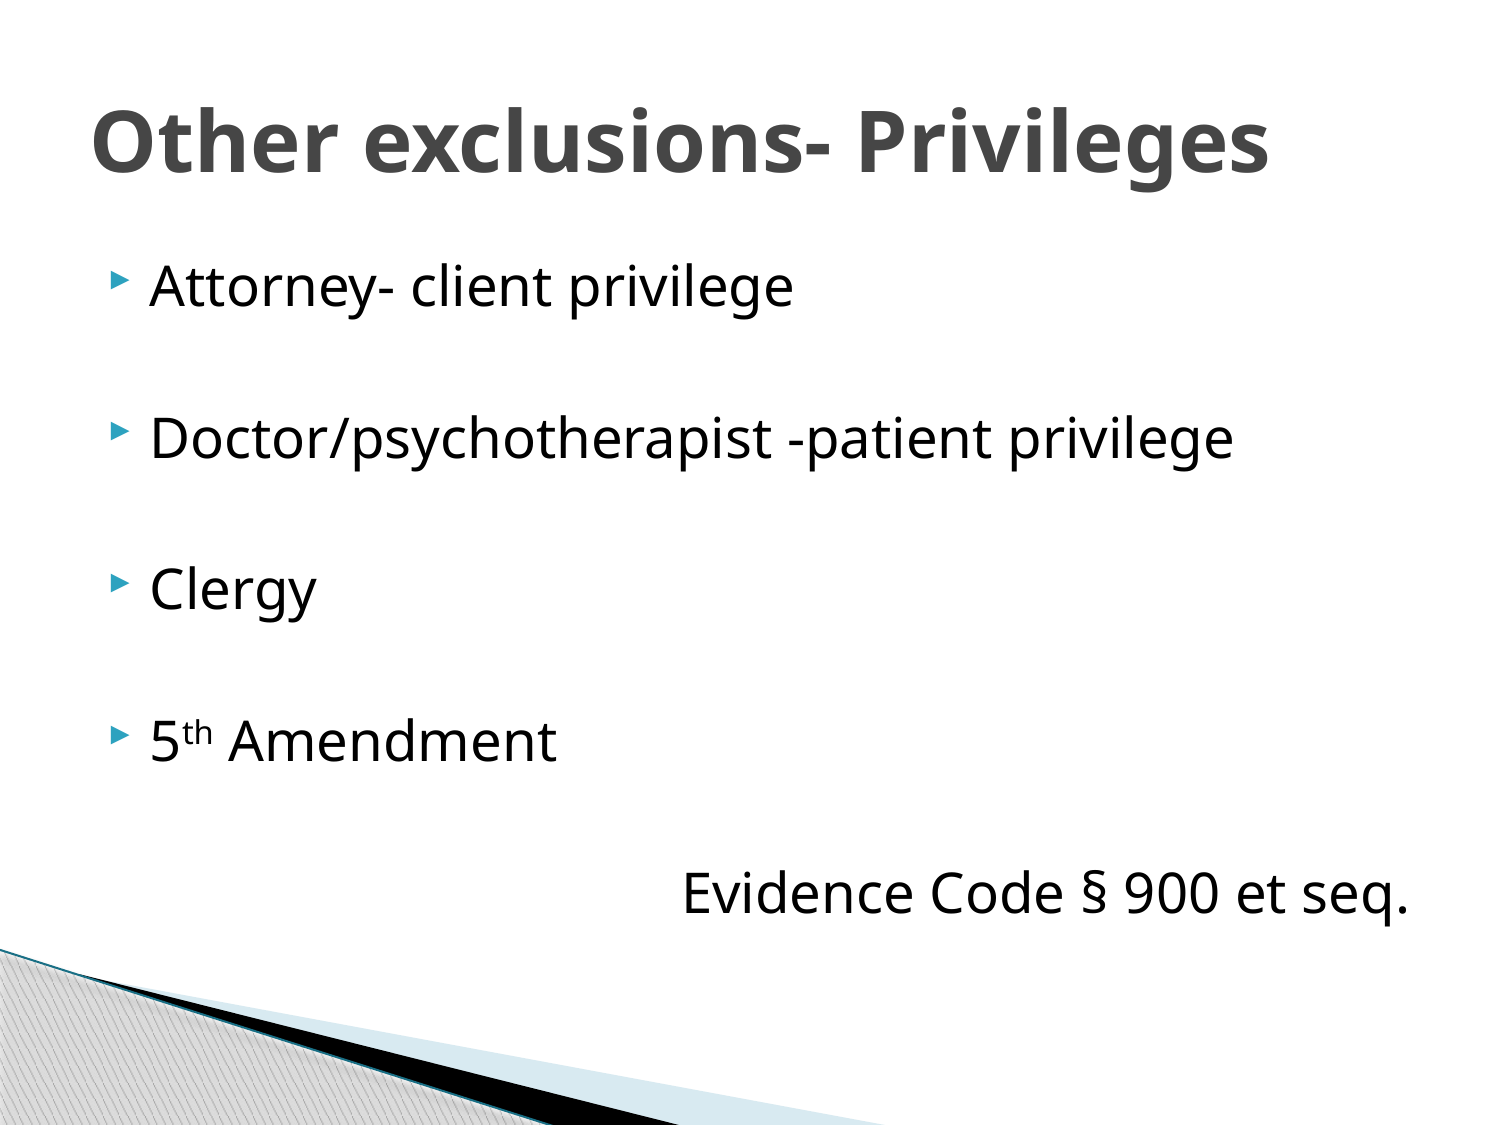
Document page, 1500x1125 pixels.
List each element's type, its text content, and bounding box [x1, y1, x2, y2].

title Other exclusions- Privileges [75, 45, 1425, 233]
list Attorney- client privilege Doctor/psychotherapist -patient privilege Clergy 5th Amendment Evidence Code § 900 et seq. [75, 243, 1425, 986]
